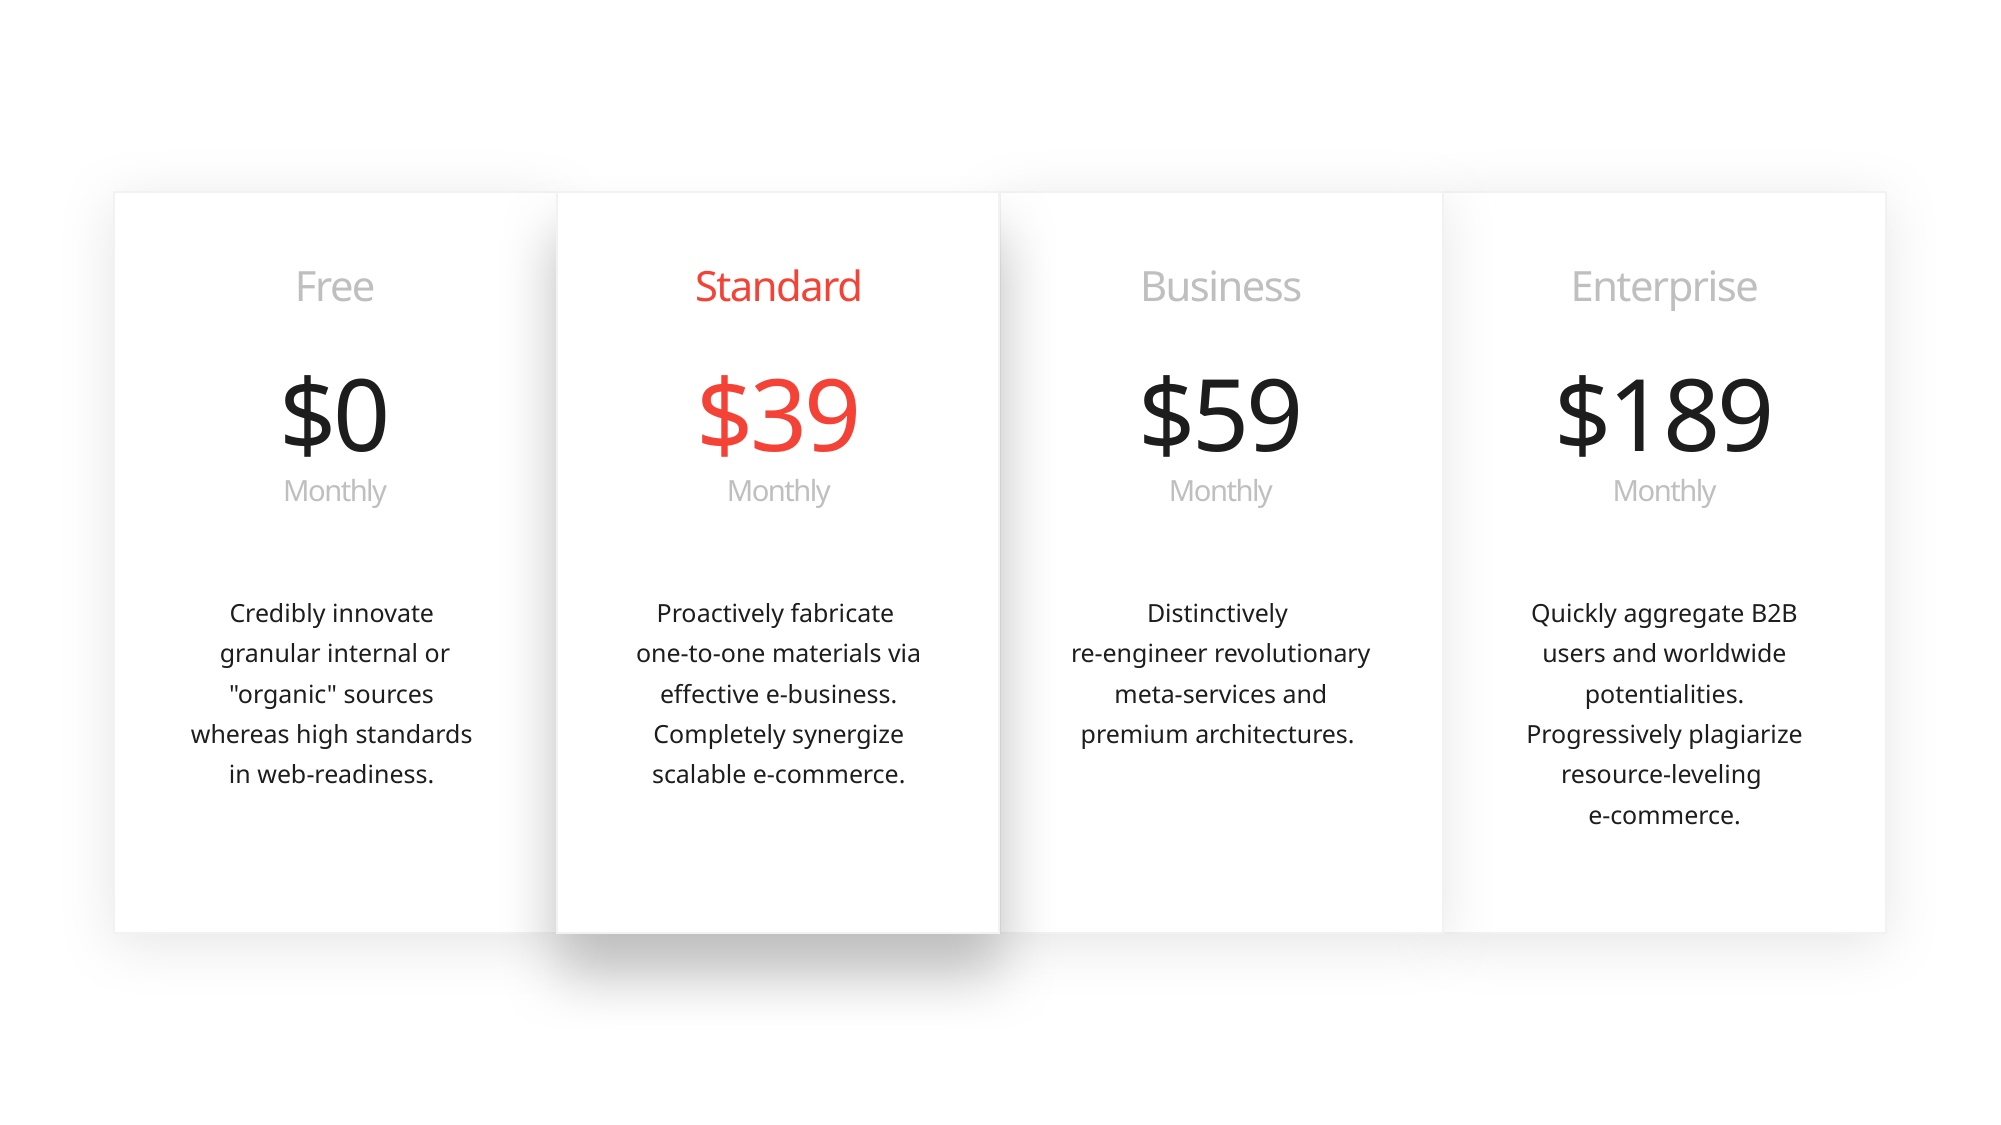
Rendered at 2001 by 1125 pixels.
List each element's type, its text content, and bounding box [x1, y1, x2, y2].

text_box $39 [696, 351, 862, 472]
text_box Credibly innovate granular internal or "organic" sources whereas high standards in web-readiness. [183, 586, 488, 789]
text_box Quickly aggregate B2B users and worldwide potentialities. Progressively plagiarize resource-leveling e-commerce. [1512, 586, 1817, 830]
text_box Monthly [1612, 472, 1717, 508]
text_box Enterprise [1570, 259, 1759, 310]
text_box Proactively fabricate one-to-one materials via effective e-business. Completely synergize scalable e-commerce. [615, 586, 943, 789]
text_box [556, 191, 1000, 934]
text_box $0 [279, 351, 391, 472]
text_box [1000, 191, 1444, 934]
text_box Free [294, 259, 376, 310]
text_box [1444, 191, 1887, 934]
text_box Standard [694, 259, 863, 310]
text_box Monthly [283, 472, 388, 508]
text_box [113, 191, 556, 934]
text_box Business [1139, 259, 1303, 310]
text_box Monthly [1168, 472, 1273, 508]
text_box $189 [1554, 351, 1775, 472]
text_box $59 [1138, 351, 1304, 472]
text_box Distinctively re-engineer revolutionary meta-services and premium architectures. [1069, 586, 1373, 749]
text_box Monthly [726, 472, 831, 508]
